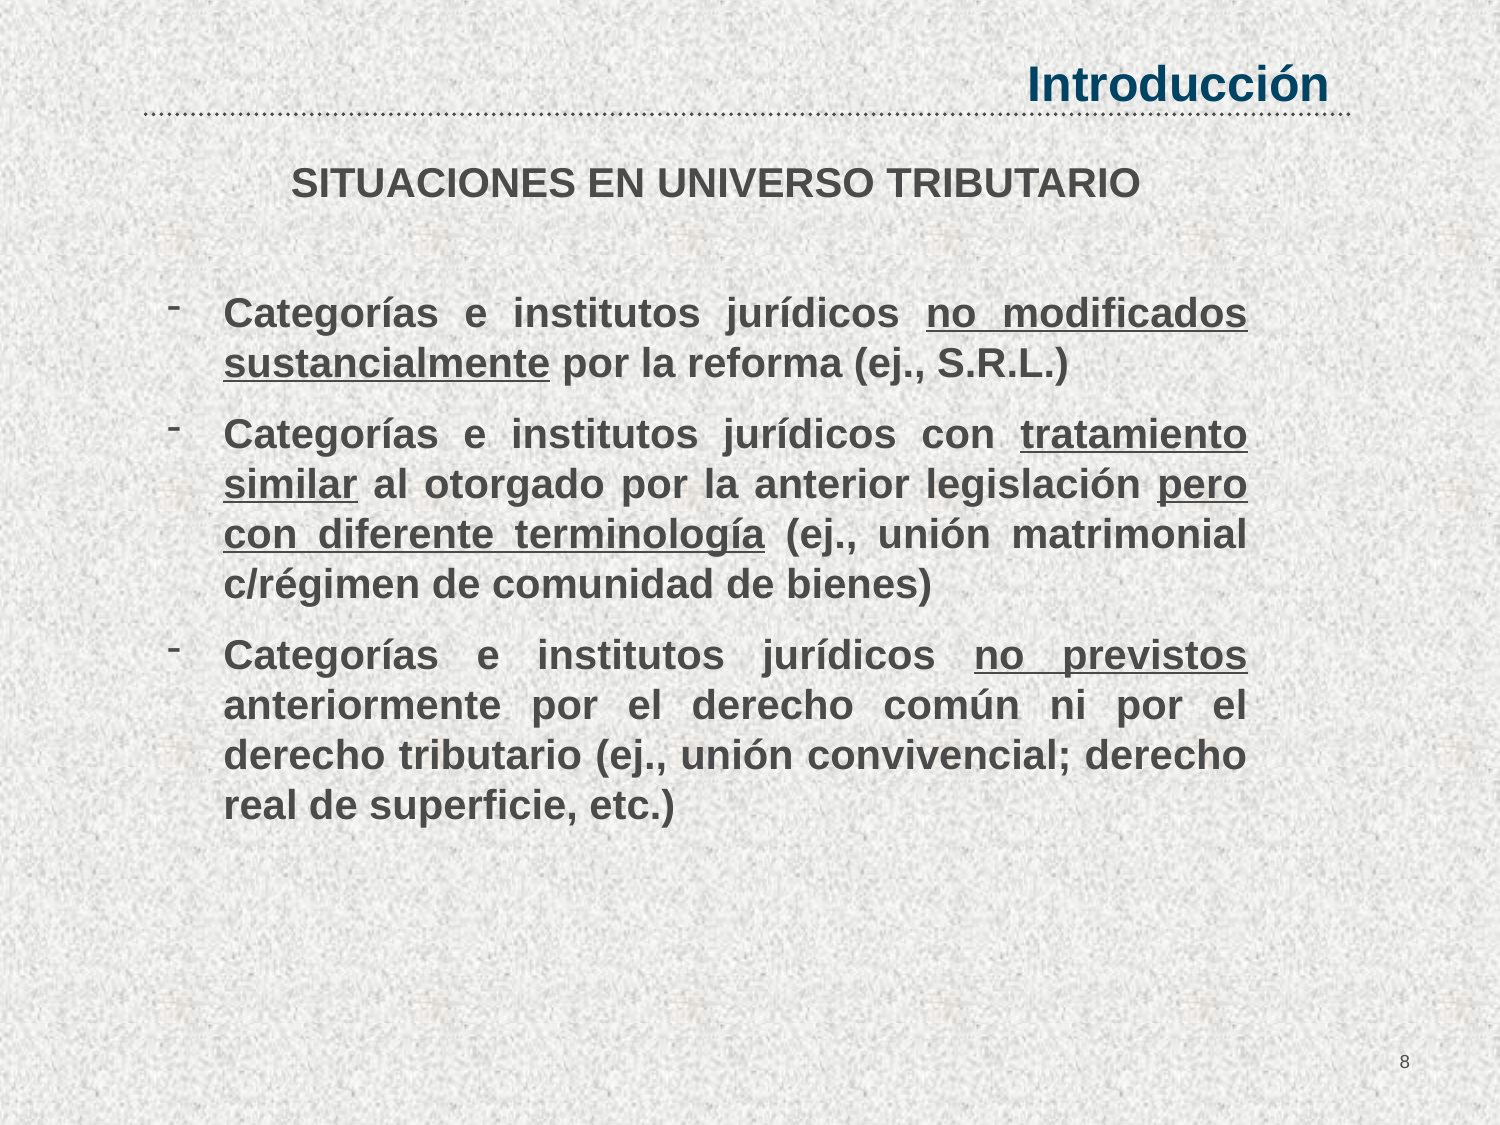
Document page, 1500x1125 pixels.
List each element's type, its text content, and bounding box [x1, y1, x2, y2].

slide_number 8 [1074, 1042, 1426, 1103]
text_box Introducción [1014, 44, 1344, 118]
text_box Categorías e institutos jurídicos no modificados sustancialmente por la reforma (ej., S.R.L.) Categorías e institutos jurídicos con tratamiento similar al otorgado por la anterior legislación pero con diferente terminología (ej., unión matrimonial c/régimen de comunidad de bienes) Categorías e institutos jurídicos no previstos anteriormente por el derecho común ni por el derecho tributario (ej., unión convivencial; derecho real de superficie, etc.) [154, 279, 1261, 906]
text_box SITUACIONES EN UNIVERSO TRIBUTARIO [163, 149, 1270, 213]
picture [0, 0, 1500, 1125]
